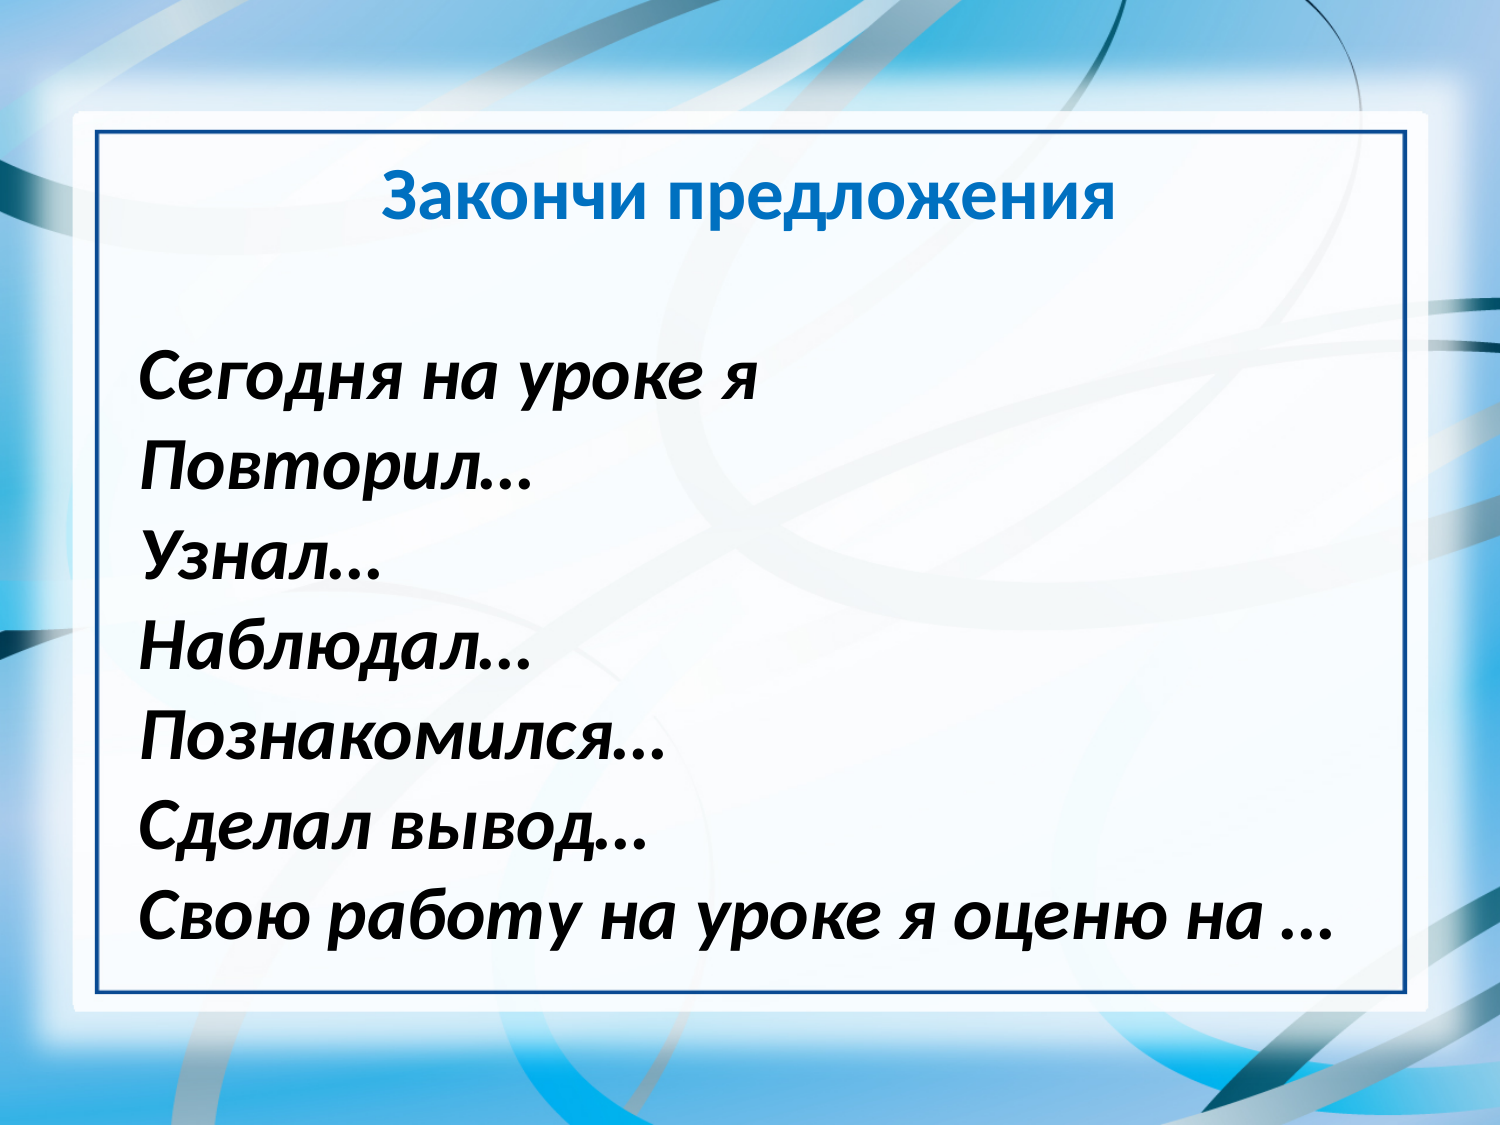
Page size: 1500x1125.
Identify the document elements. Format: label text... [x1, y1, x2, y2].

picture [0, 0, 1500, 1125]
text_box Закончи предложения Сегодня на уроке я Повторил… Узнал… Наблюдал… Познакомился… Сделал вывод… Свою работу на уроке я оценю на … [123, 137, 1376, 1007]
